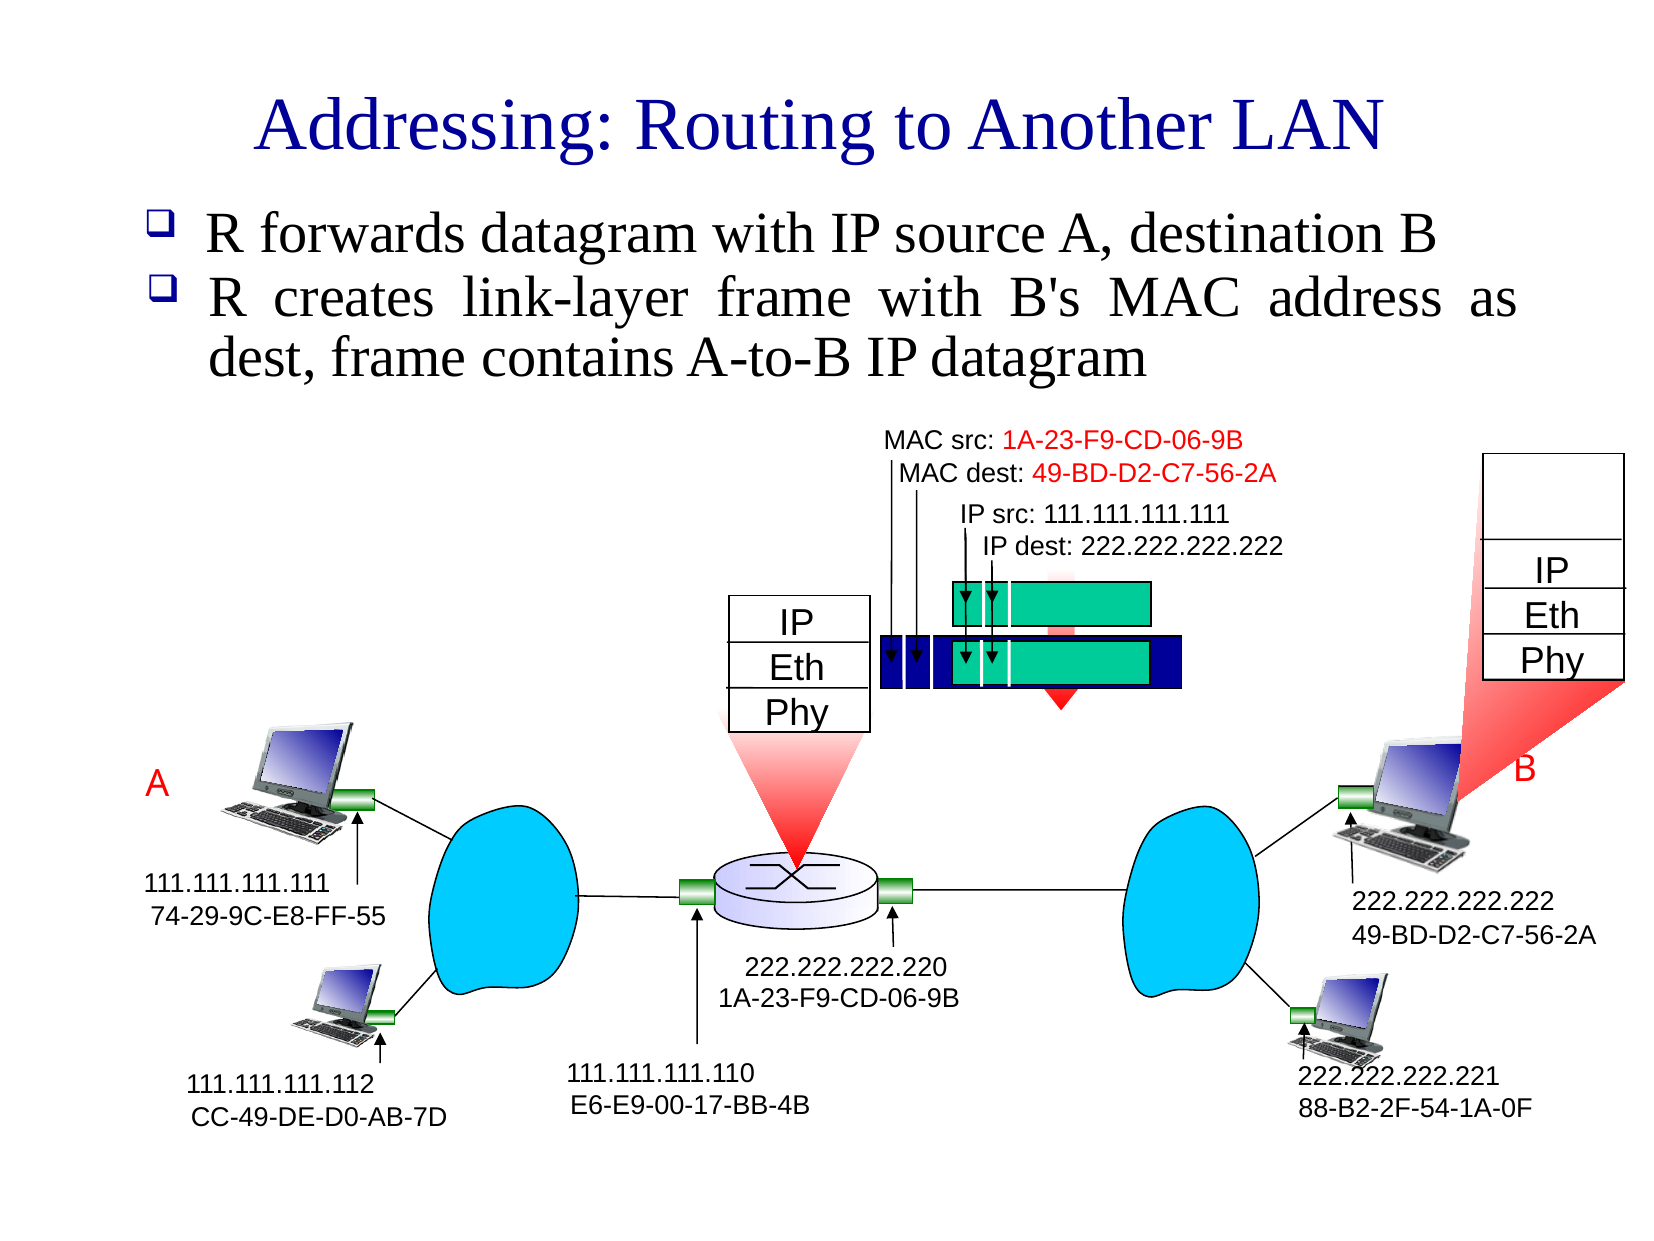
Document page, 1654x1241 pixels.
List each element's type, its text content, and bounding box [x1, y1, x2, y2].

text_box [1457, 447, 1626, 802]
text_box Addressing: Routing to Another LAN [96, 32, 1544, 207]
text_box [127, 716, 1616, 1142]
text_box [714, 500, 877, 869]
text_box R creates link-layer frame with B's MAC address as dest, frame contains A-to-B IP datagram [130, 260, 1536, 392]
text_box R forwards datagram with IP source A, destination B [127, 196, 1534, 296]
text_box [1050, 698, 1073, 712]
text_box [865, 414, 1295, 690]
